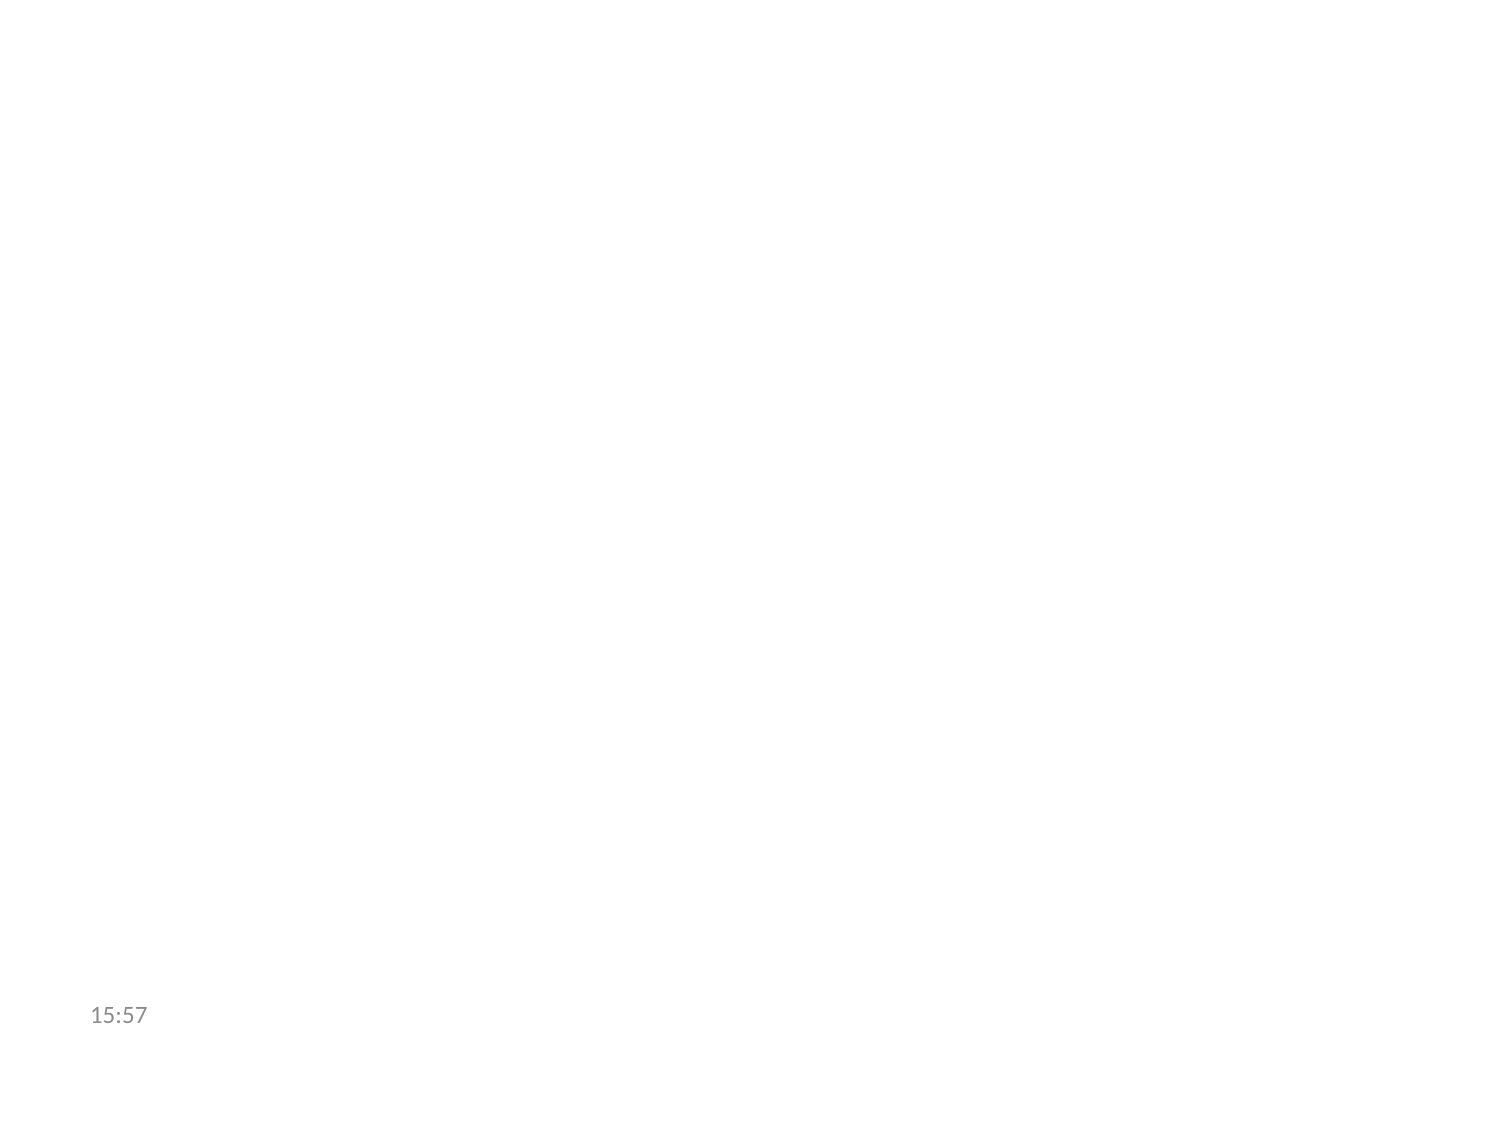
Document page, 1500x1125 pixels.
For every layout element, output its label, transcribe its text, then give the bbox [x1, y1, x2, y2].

text_box 15:35 [75, 983, 425, 1044]
